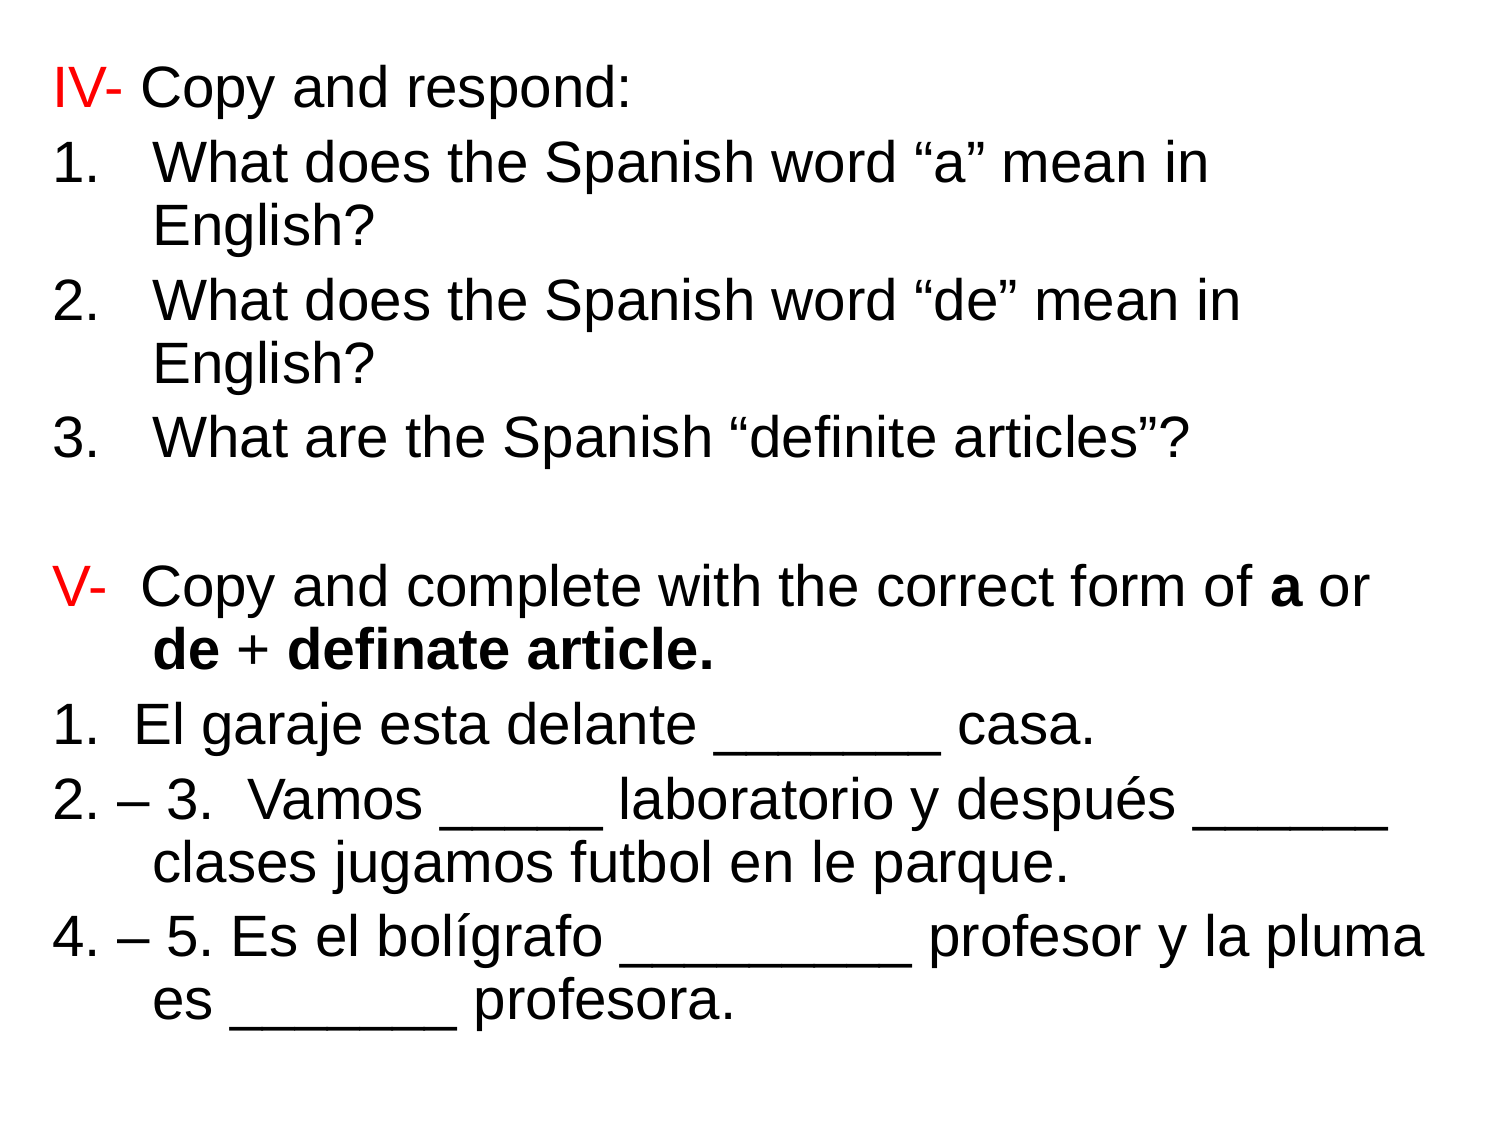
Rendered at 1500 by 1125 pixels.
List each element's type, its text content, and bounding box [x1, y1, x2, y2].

text_box IV- Copy and respond: What does the Spanish word “a” mean in English? What does the Spanish word “de” mean in English? What are the Spanish “definite articles”? V- Copy and complete with the correct form of a or de + definate article. 1. El garaje esta delante _______ casa. 2. – 3. Vamos _____ laboratorio y después ______ clases jugamos futbol en le parque. 4. – 5. Es el bolígrafo _________ profesor y la pluma es _______ profesora. [37, 50, 1463, 1075]
